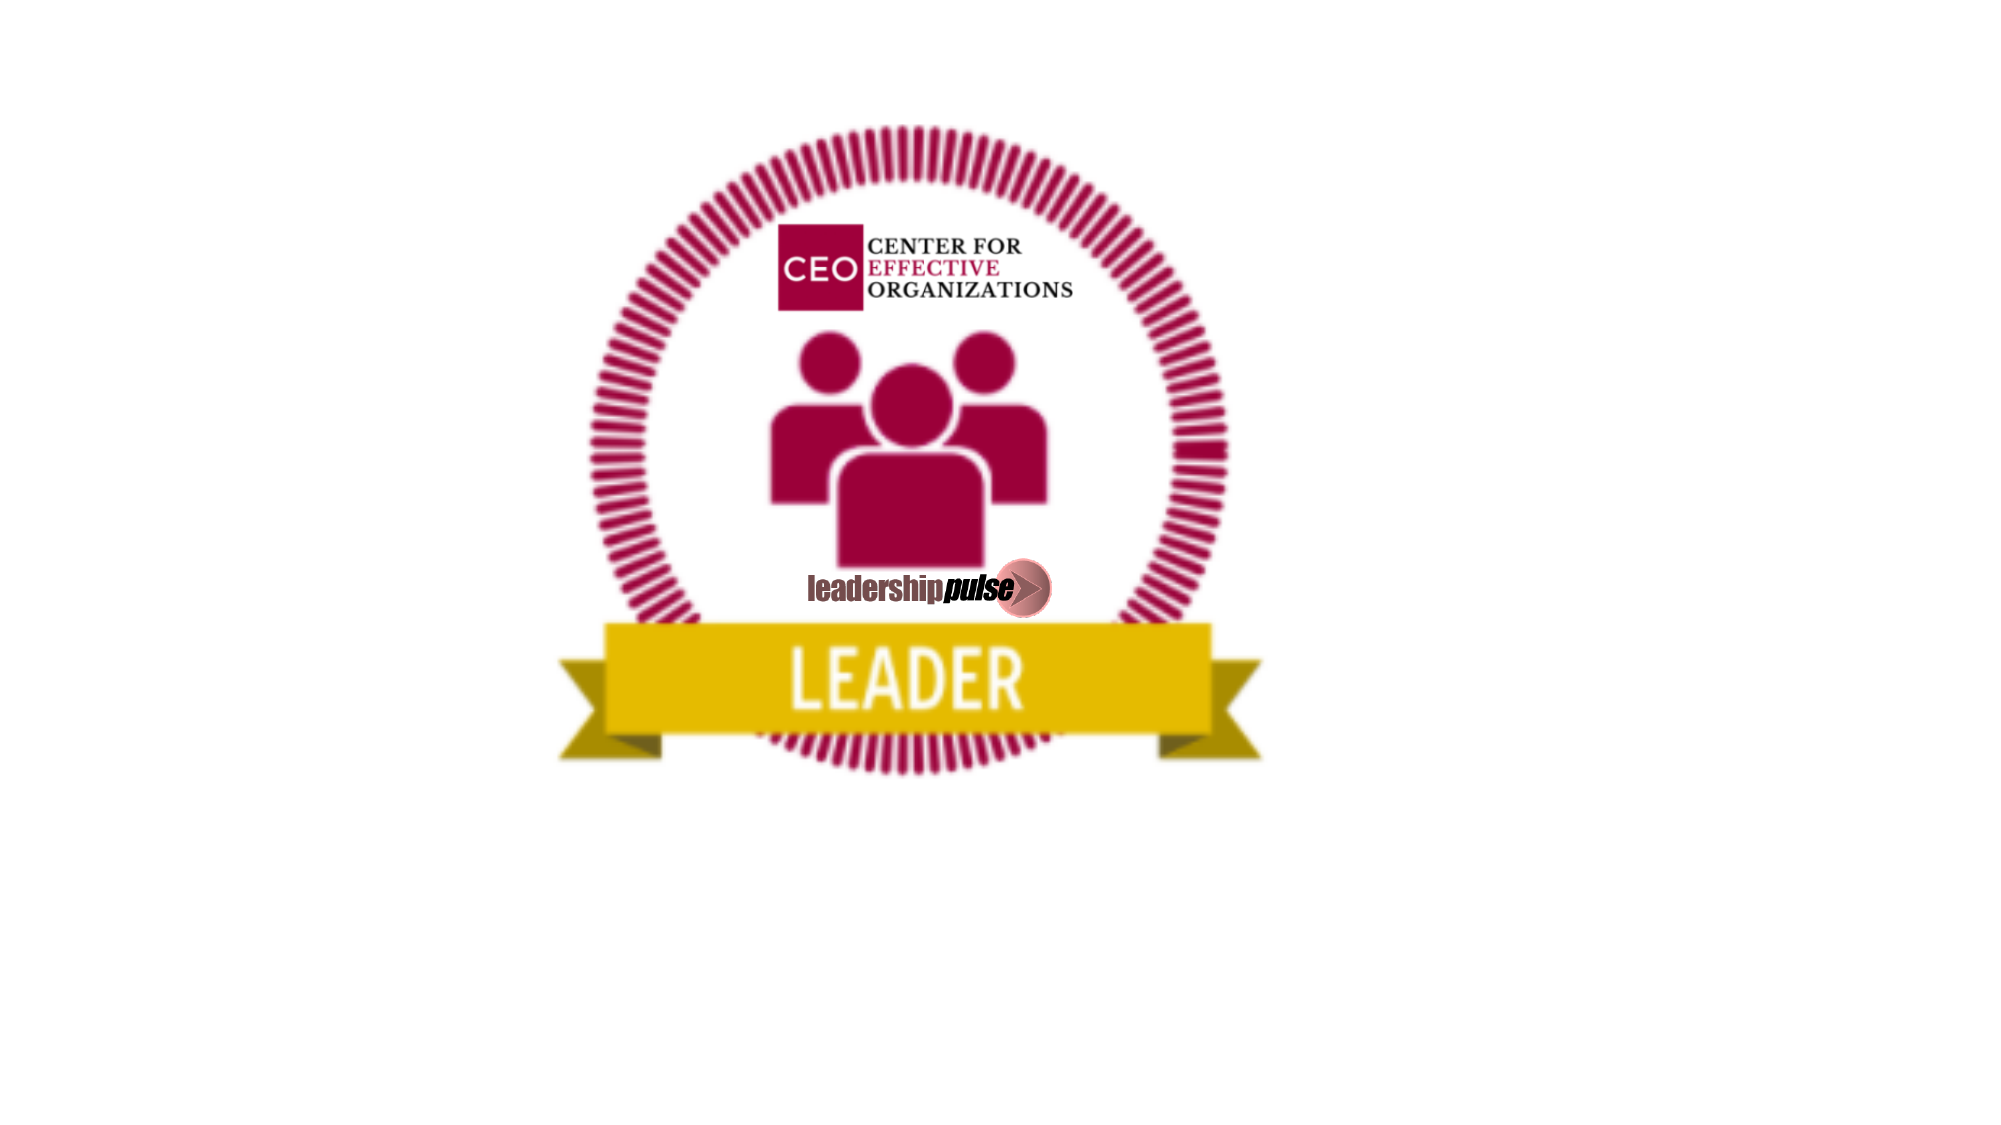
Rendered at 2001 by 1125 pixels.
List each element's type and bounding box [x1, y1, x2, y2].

text_box [378, 124, 1520, 823]
